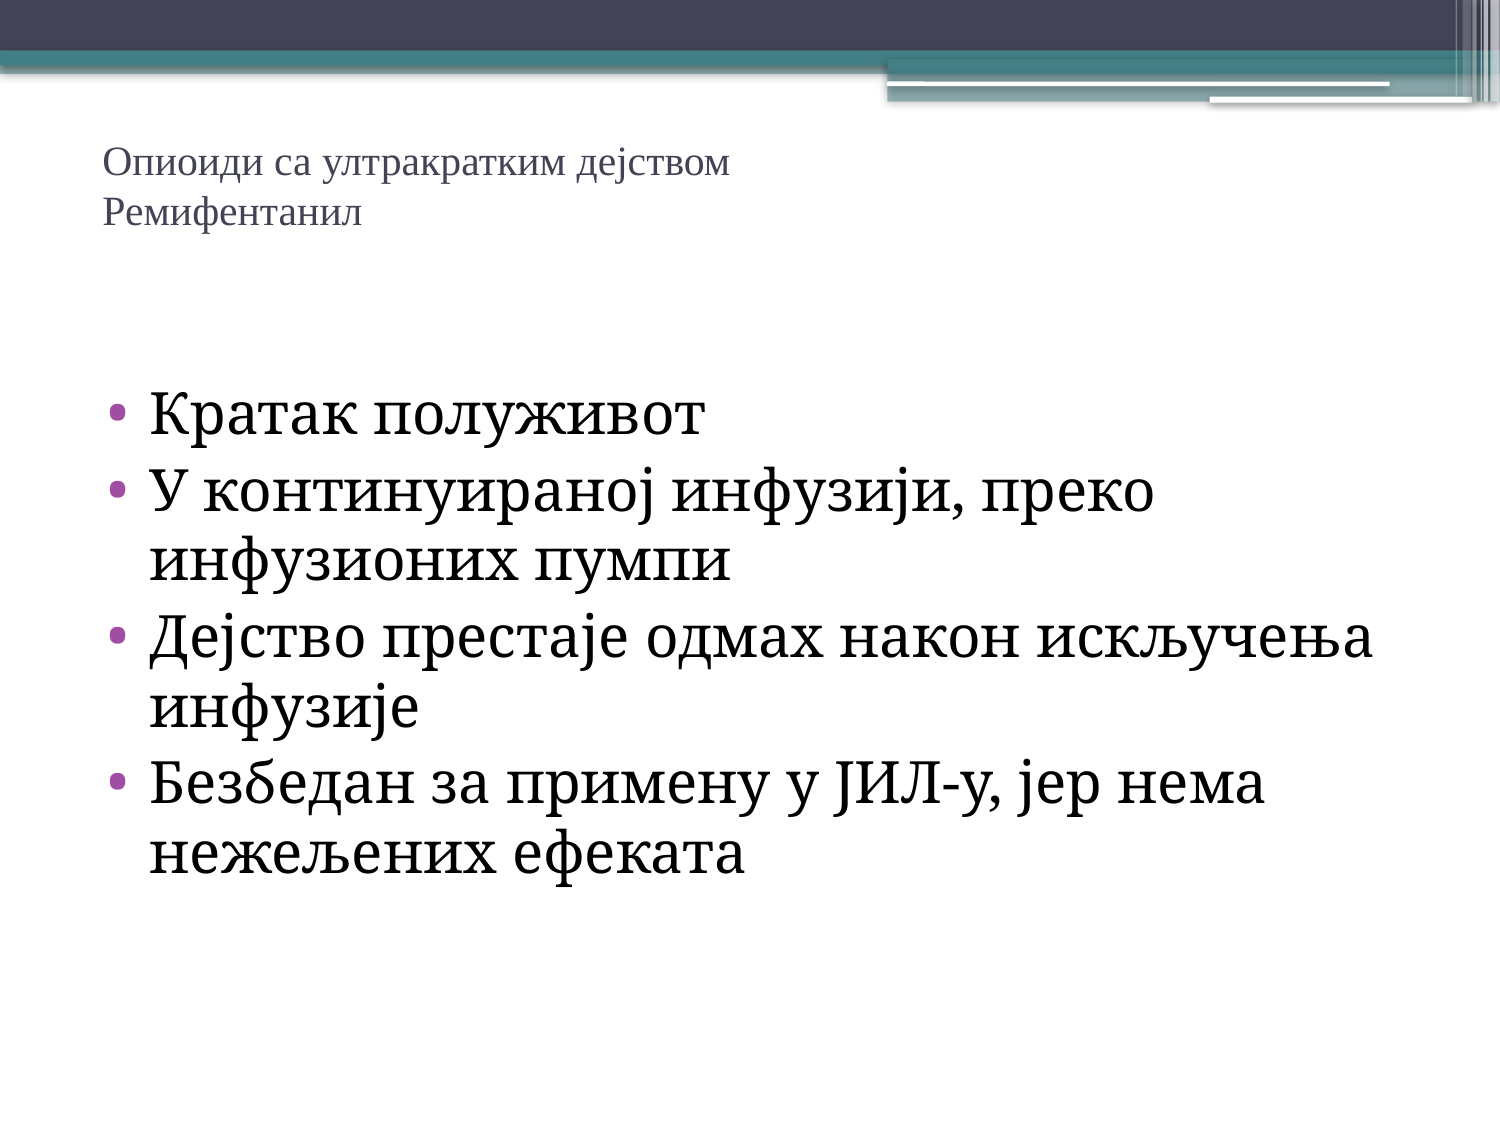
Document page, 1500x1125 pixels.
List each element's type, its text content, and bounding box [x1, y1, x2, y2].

title Опиоиди са ултракратким дејством Ремифентанил [87, 75, 1438, 293]
list Кратак полуживот У континуираној инфузији, преко инфузионих пумпи Дејство престаје одмах након искључења инфузије Безбедан за примену у ЈИЛ-у, јер нема нежељених ефеката [75, 368, 1425, 1079]
